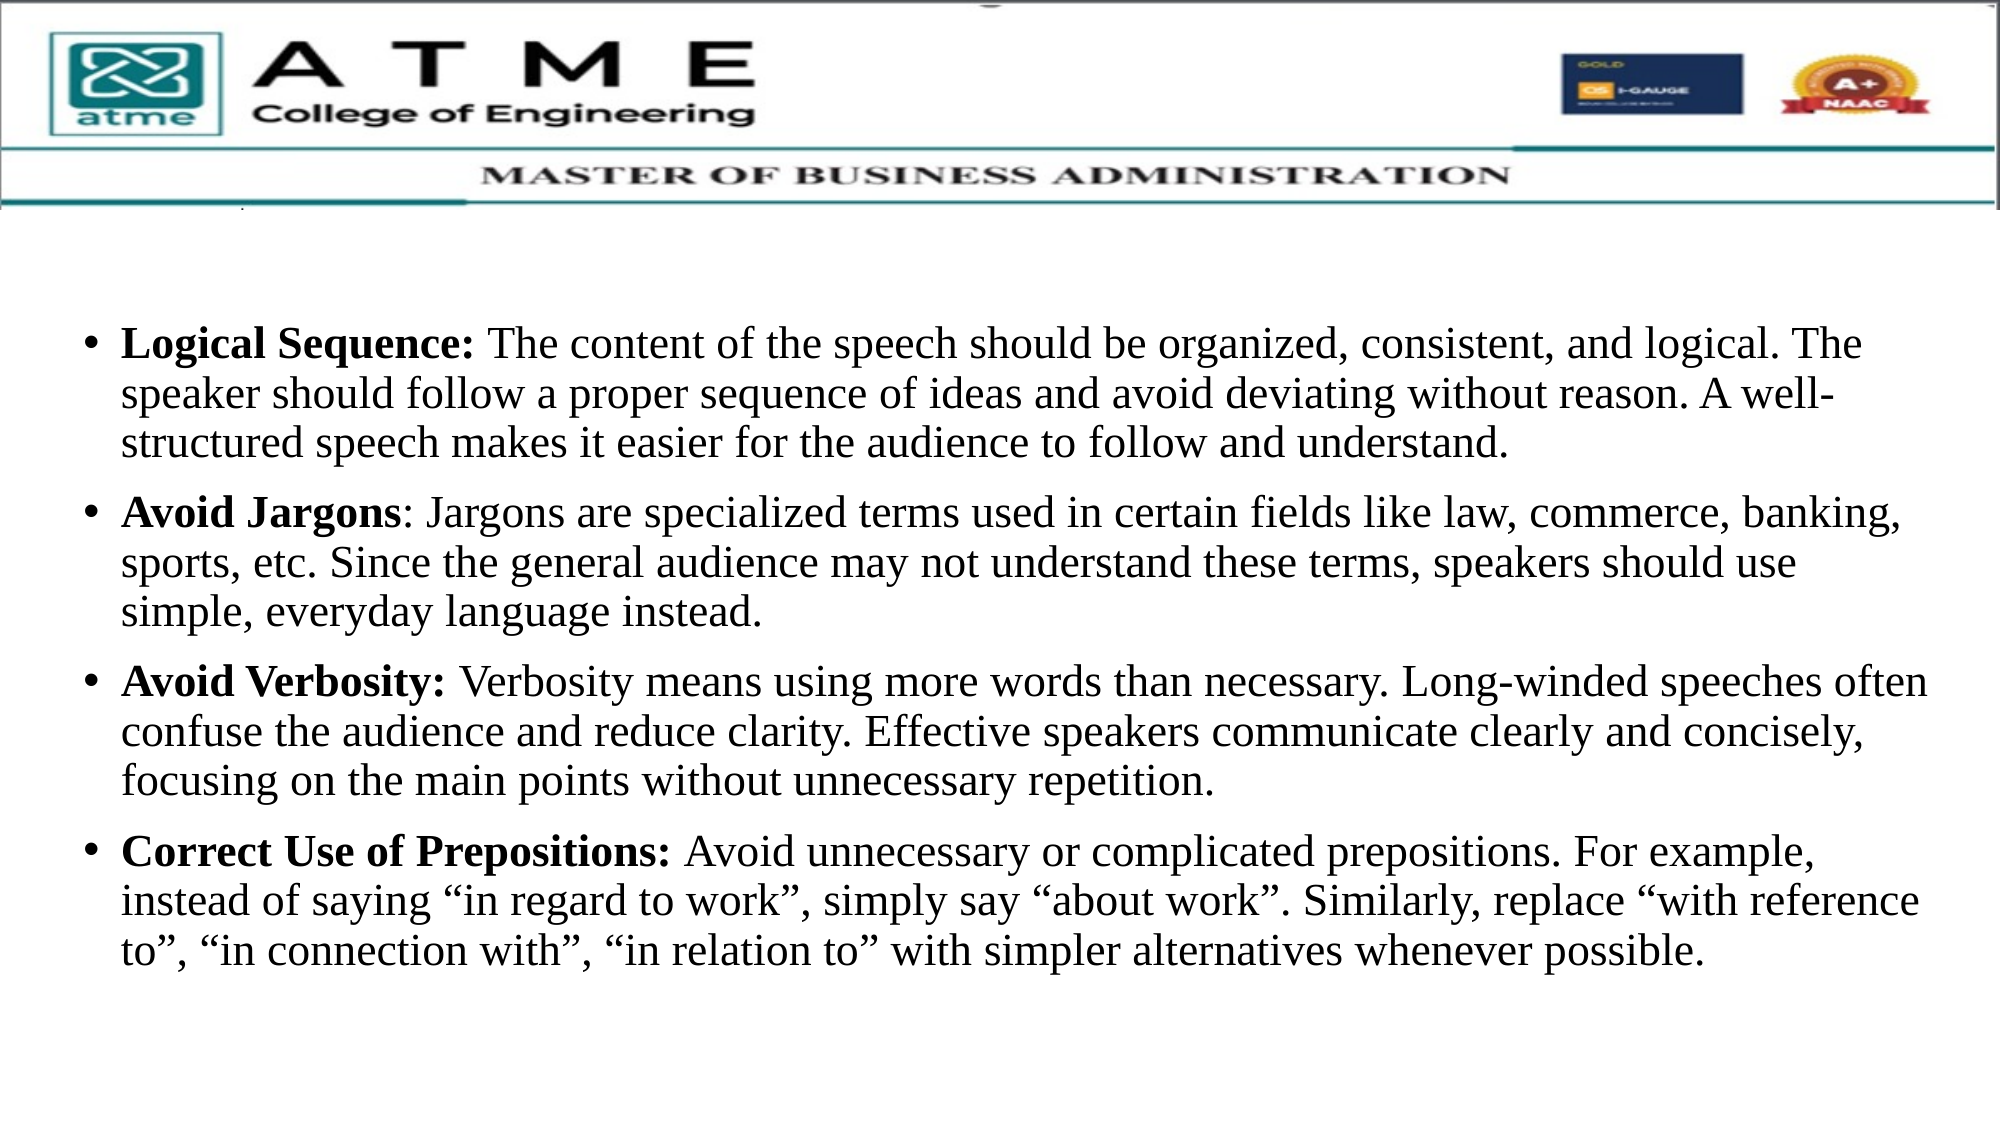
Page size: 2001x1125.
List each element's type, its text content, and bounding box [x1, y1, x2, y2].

list Logical Sequence: The content of the speech should be organized, consistent, and logical. The speaker should follow a proper sequence of ideas and avoid deviating without reason. A well-structured speech makes it easier for the audience to follow and understand. Avoid Jargons: Jargons are specialized terms used in certain fields like law, commerce, banking, sports, etc. Since the general audience may not understand these terms, speakers should use simple, everyday language instead. Avoid Verbosity: Verbosity means using more words than necessary. Long-winded speeches often confuse the audience and reduce clarity. Effective speakers communicate clearly and concisely, focusing on the main points without unnecessary repetition. Correct Use of Prepositions: Avoid unnecessary or complicated prepositions. For example, instead of saying “in regard to work”, simply say “about work”. Similarly, replace “with reference to”, “in connection with”, “in relation to” with simpler alternatives whenever possible. [68, 311, 1957, 1125]
picture [0, 0, 2000, 210]
